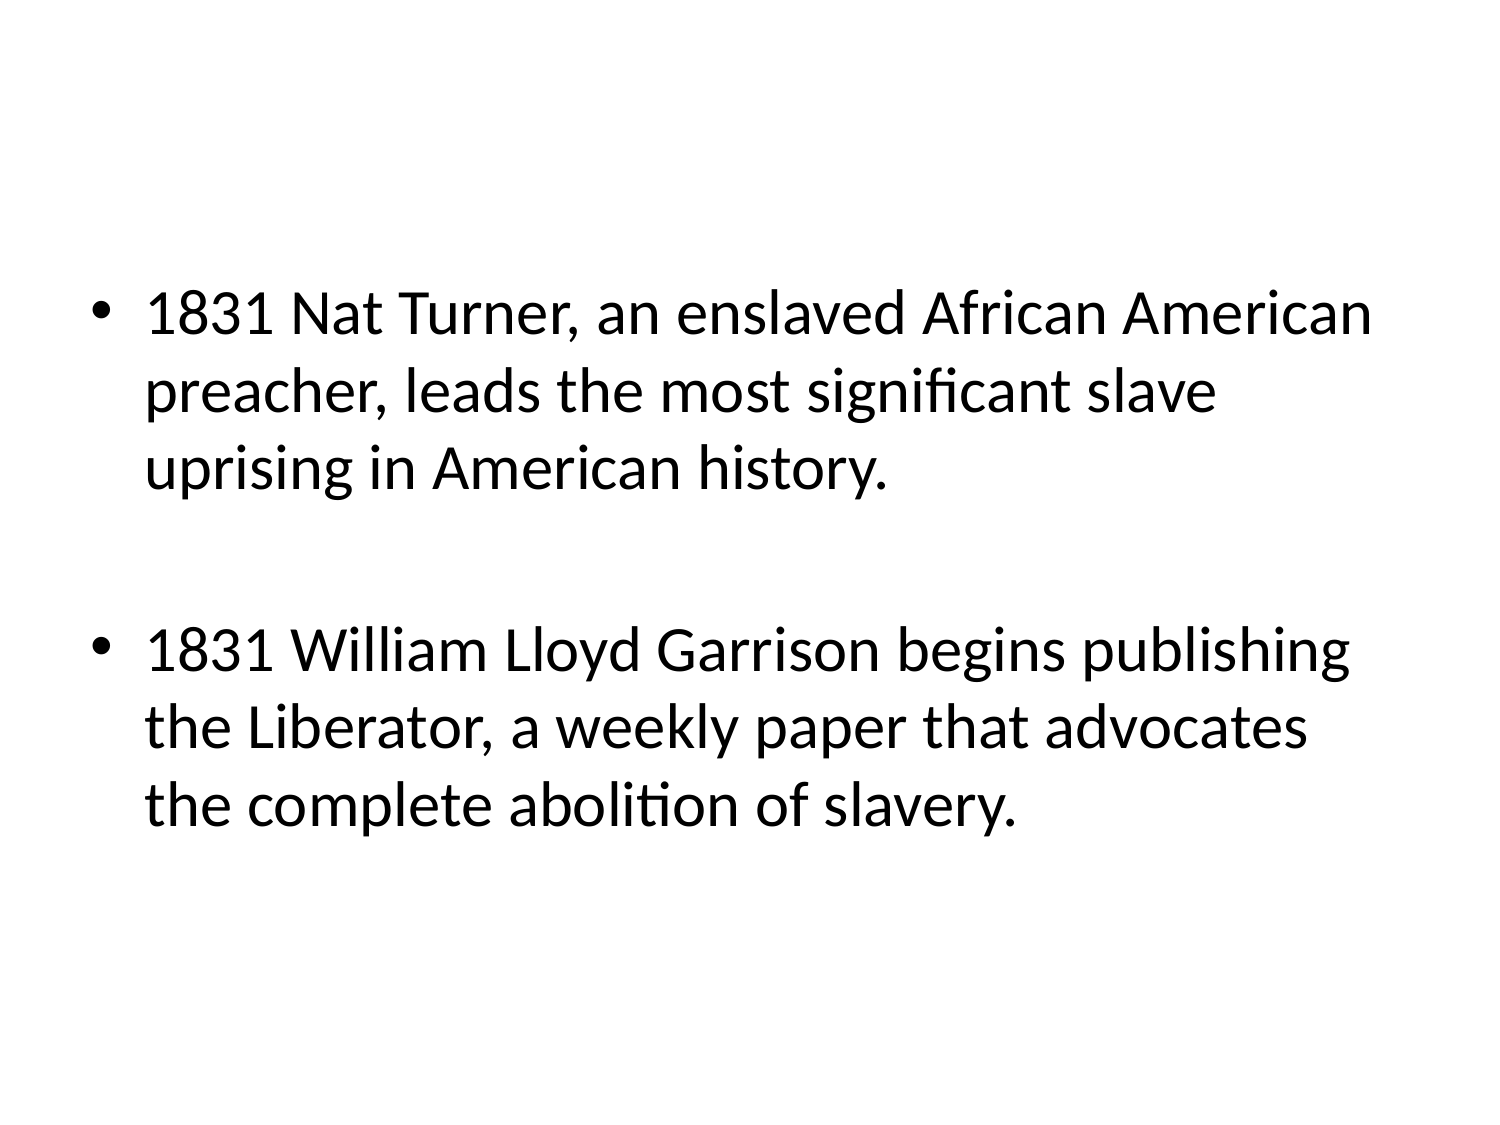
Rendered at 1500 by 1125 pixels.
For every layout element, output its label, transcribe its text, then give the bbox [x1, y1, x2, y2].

list 1831 Nat Turner, an enslaved African American preacher, leads the most significant slave uprising in American history. 1831 William Lloyd Garrison begins publishing the Liberator, a weekly paper that advocates the complete abolition of slavery. [75, 262, 1425, 1005]
